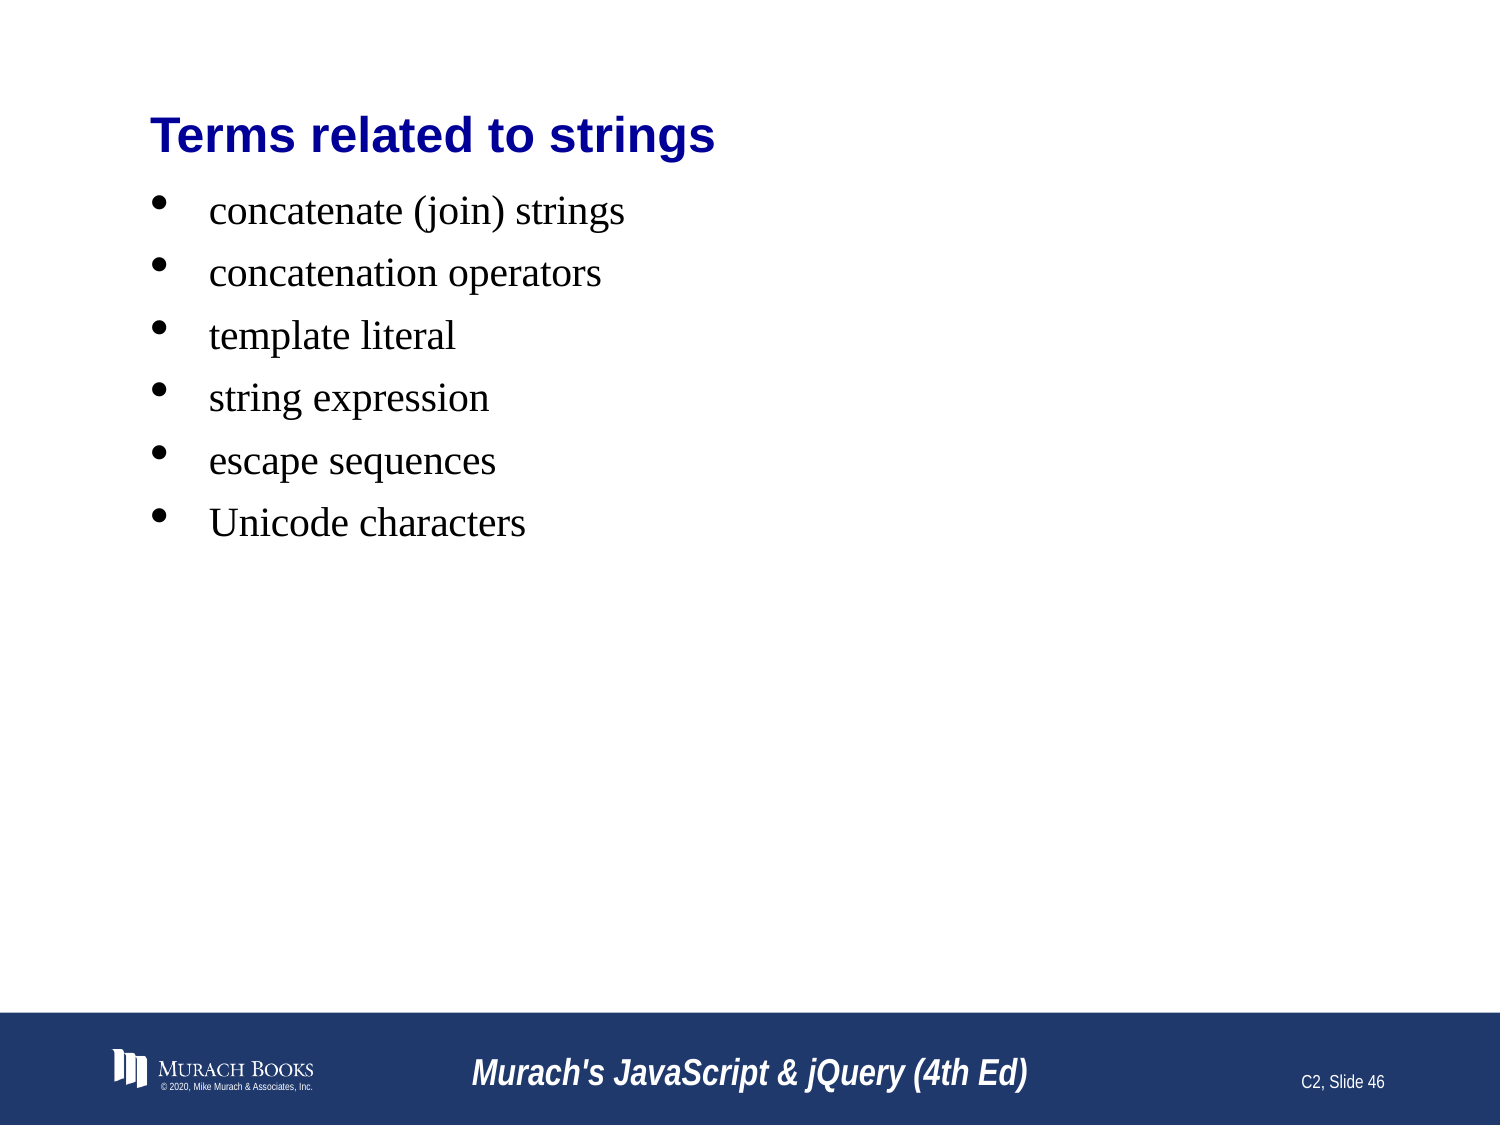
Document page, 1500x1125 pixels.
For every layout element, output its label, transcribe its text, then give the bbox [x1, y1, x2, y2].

slide_number C2, Slide 46 [1087, 1025, 1400, 1100]
list concatenate (join) strings concatenation operators template literal string expression escape sequences Unicode characters [137, 174, 1350, 975]
title Terms related to strings [150, 102, 1350, 164]
slide_number Murach's JavaScript & jQuery (4th Ed) [463, 1025, 1050, 1100]
footer © 2020, Mike Murach & Associates, Inc. [12, 1025, 463, 1100]
